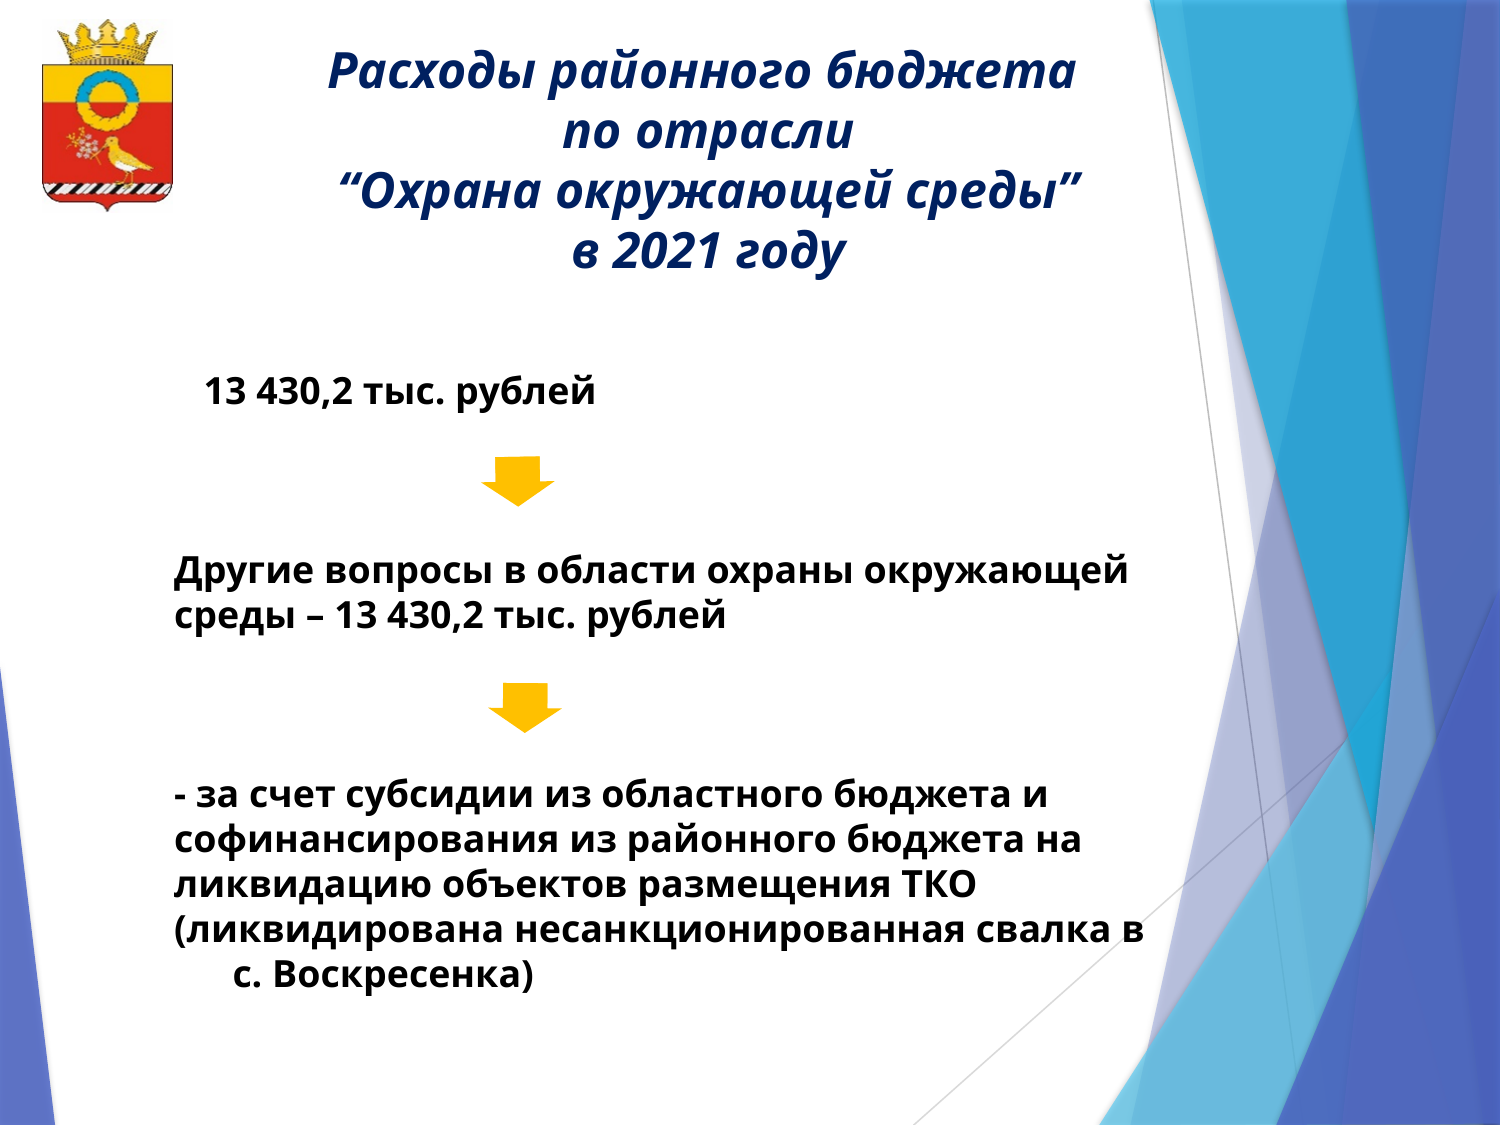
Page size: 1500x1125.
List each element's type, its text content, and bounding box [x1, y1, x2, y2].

text_box 13 430,2 тыс. рублей [188, 359, 674, 420]
text_box - за счет субсидии из областного бюджета и софинансирования из районного бюджета на ликвидацию объектов размещения ТКО (ликвидирована несанкционированная свалка в с. Воскресенка) [159, 763, 1187, 1003]
picture [42, 18, 173, 213]
title Расходы районного бюджета по отрасли “Охрана окружающей среды” в 2021 году [242, 30, 1176, 254]
text_box Другие вопросы в области охраны окружающей среды – 13 430,2 тыс. рублей [159, 538, 1164, 644]
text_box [480, 456, 556, 508]
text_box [487, 682, 563, 734]
